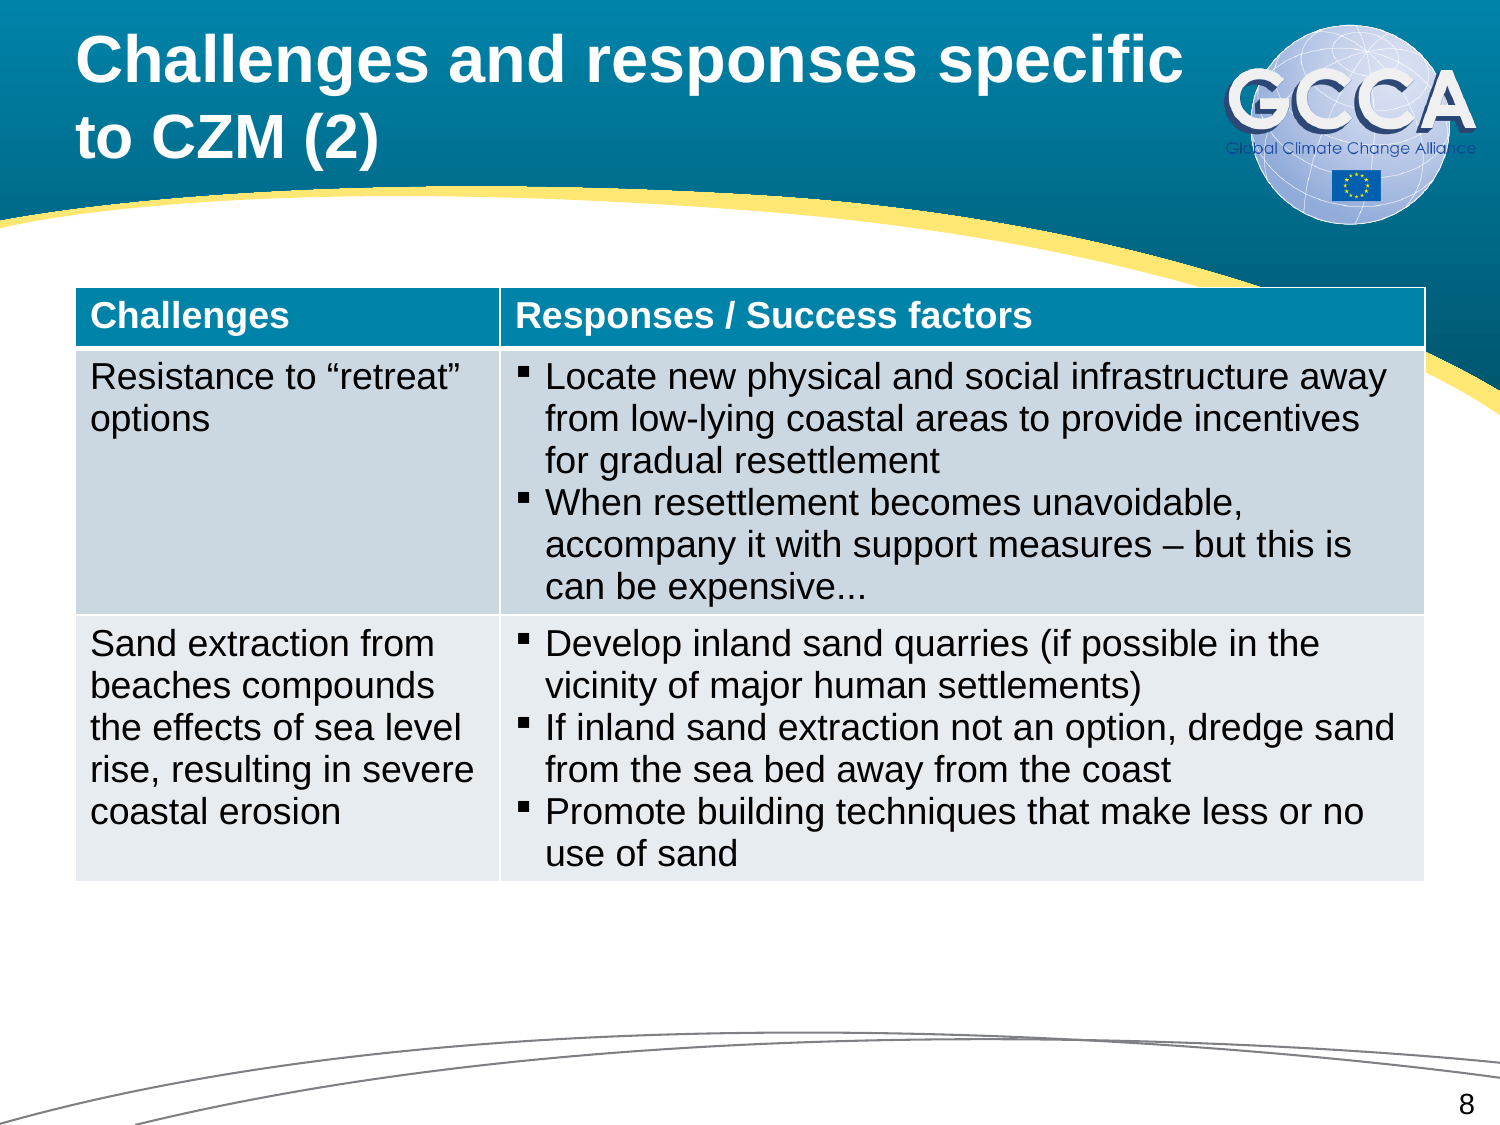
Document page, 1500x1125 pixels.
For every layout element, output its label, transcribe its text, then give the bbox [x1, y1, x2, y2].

table_cell Resistance to “retreat” options [76, 351, 499, 614]
slide_number 8 [1124, 1084, 1476, 1113]
table_header Challenges [76, 288, 499, 346]
table_cell Sand extraction from beaches compounds the effects of sea level rise, resulting in severe coastal erosion [76, 616, 499, 881]
table_header Responses / Success factors [501, 288, 1424, 346]
table_cell Locate new physical and social infrastructure away from low-lying coastal areas to provide incentives for gradual resettlement When resettlement becomes unavoidable, accompany it with support measures – but this is can be expensive... [501, 351, 1424, 614]
picture [1274, 188, 1426, 224]
title Challenges and responses specific to CZM (2) [74, 0, 1476, 188]
table_cell Develop inland sand quarries (if possible in the vicinity of major human settlements) If inland sand extraction not an option, dredge sand from the sea bed away from the coast Promote building techniques that make less or no use of sand [501, 616, 1424, 881]
